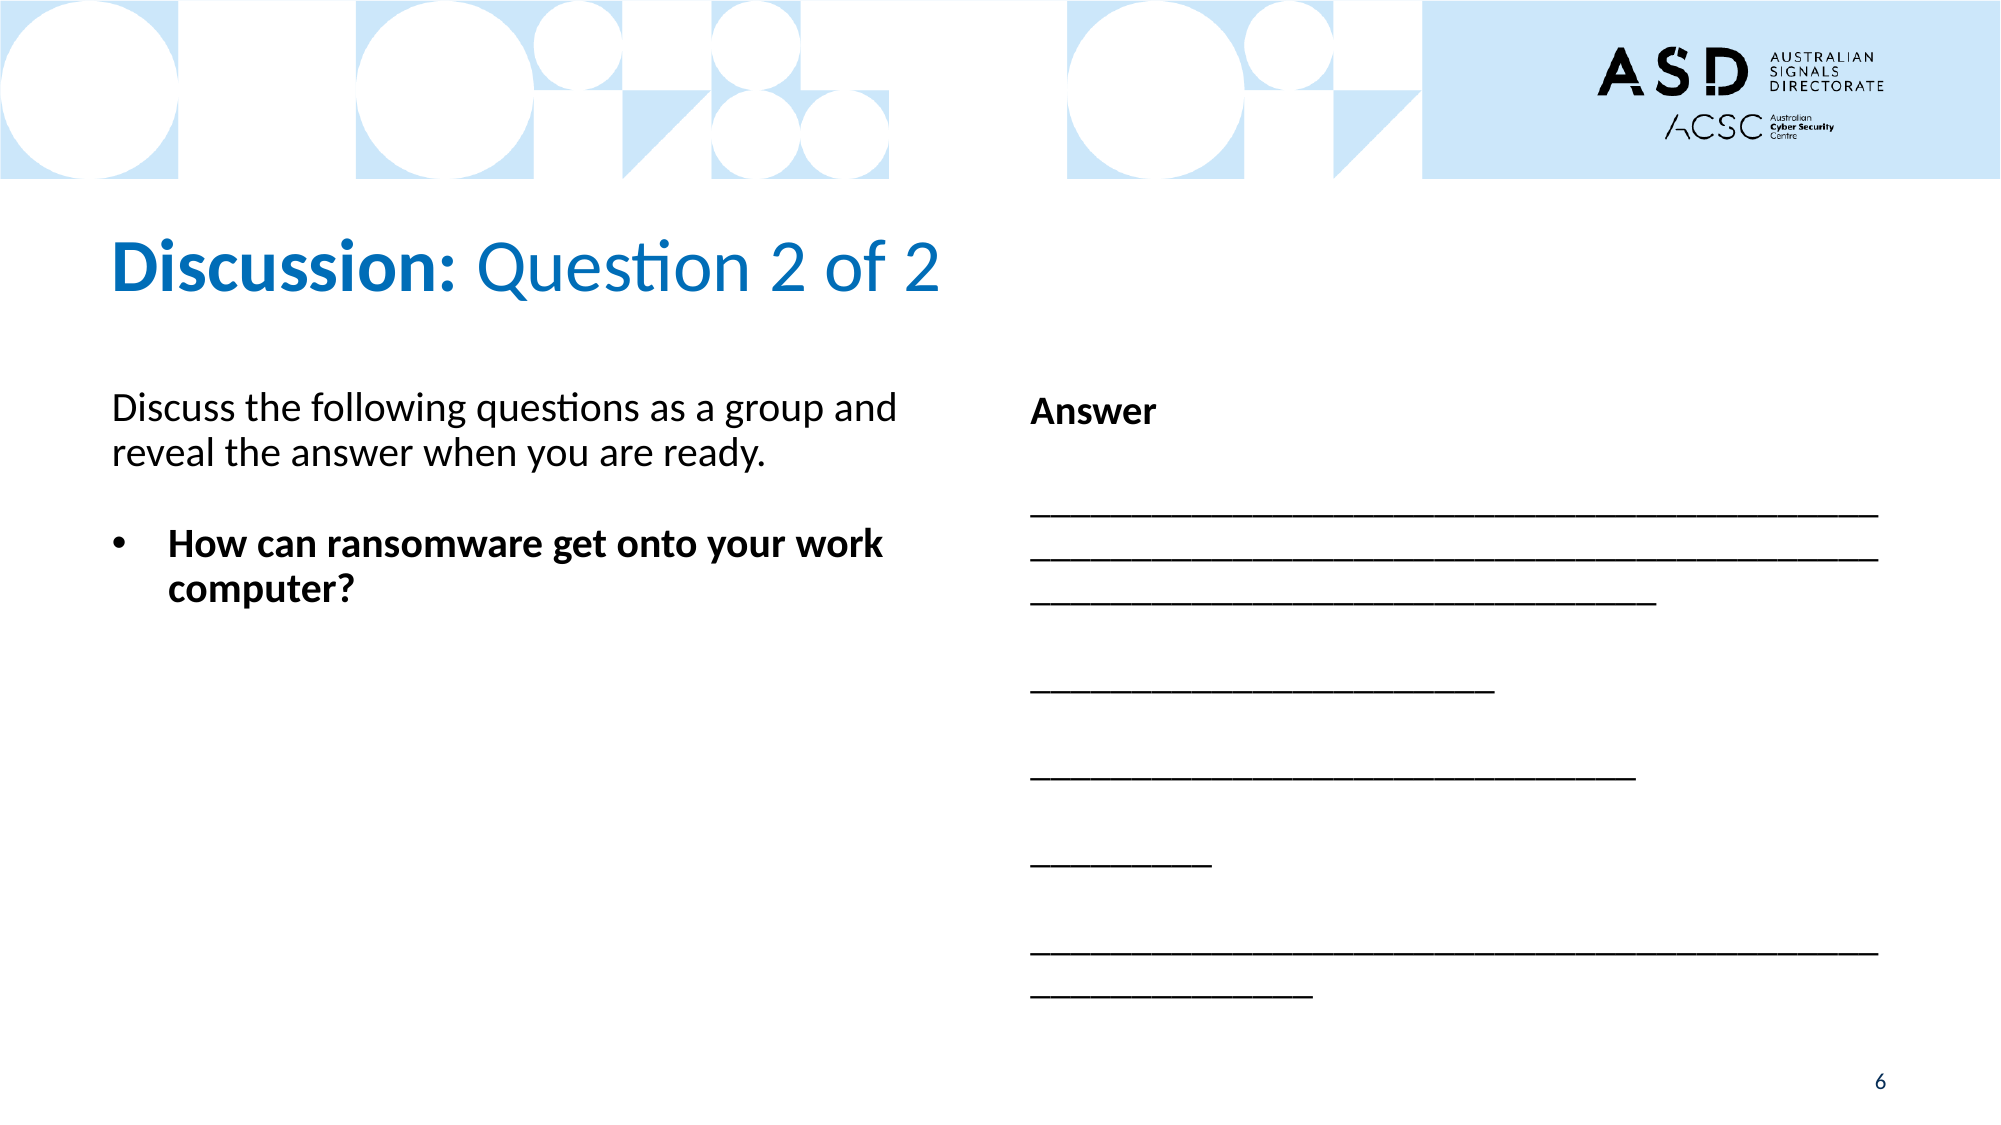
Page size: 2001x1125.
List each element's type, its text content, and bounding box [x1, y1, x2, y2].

list Answer ___________________________________________________________________________________________________________________ _______________________ ______________________________ _________ ________________________________________________________ [1015, 382, 1902, 1011]
title Discussion: Question 2 of 2 [96, 207, 1902, 328]
picture [0, 0, 2001, 179]
list Discuss the following questions as a group and reveal the answer when you are ready. How can ransomware get onto your work computer? [96, 378, 983, 1007]
slide_number 6 [1799, 1050, 1902, 1111]
